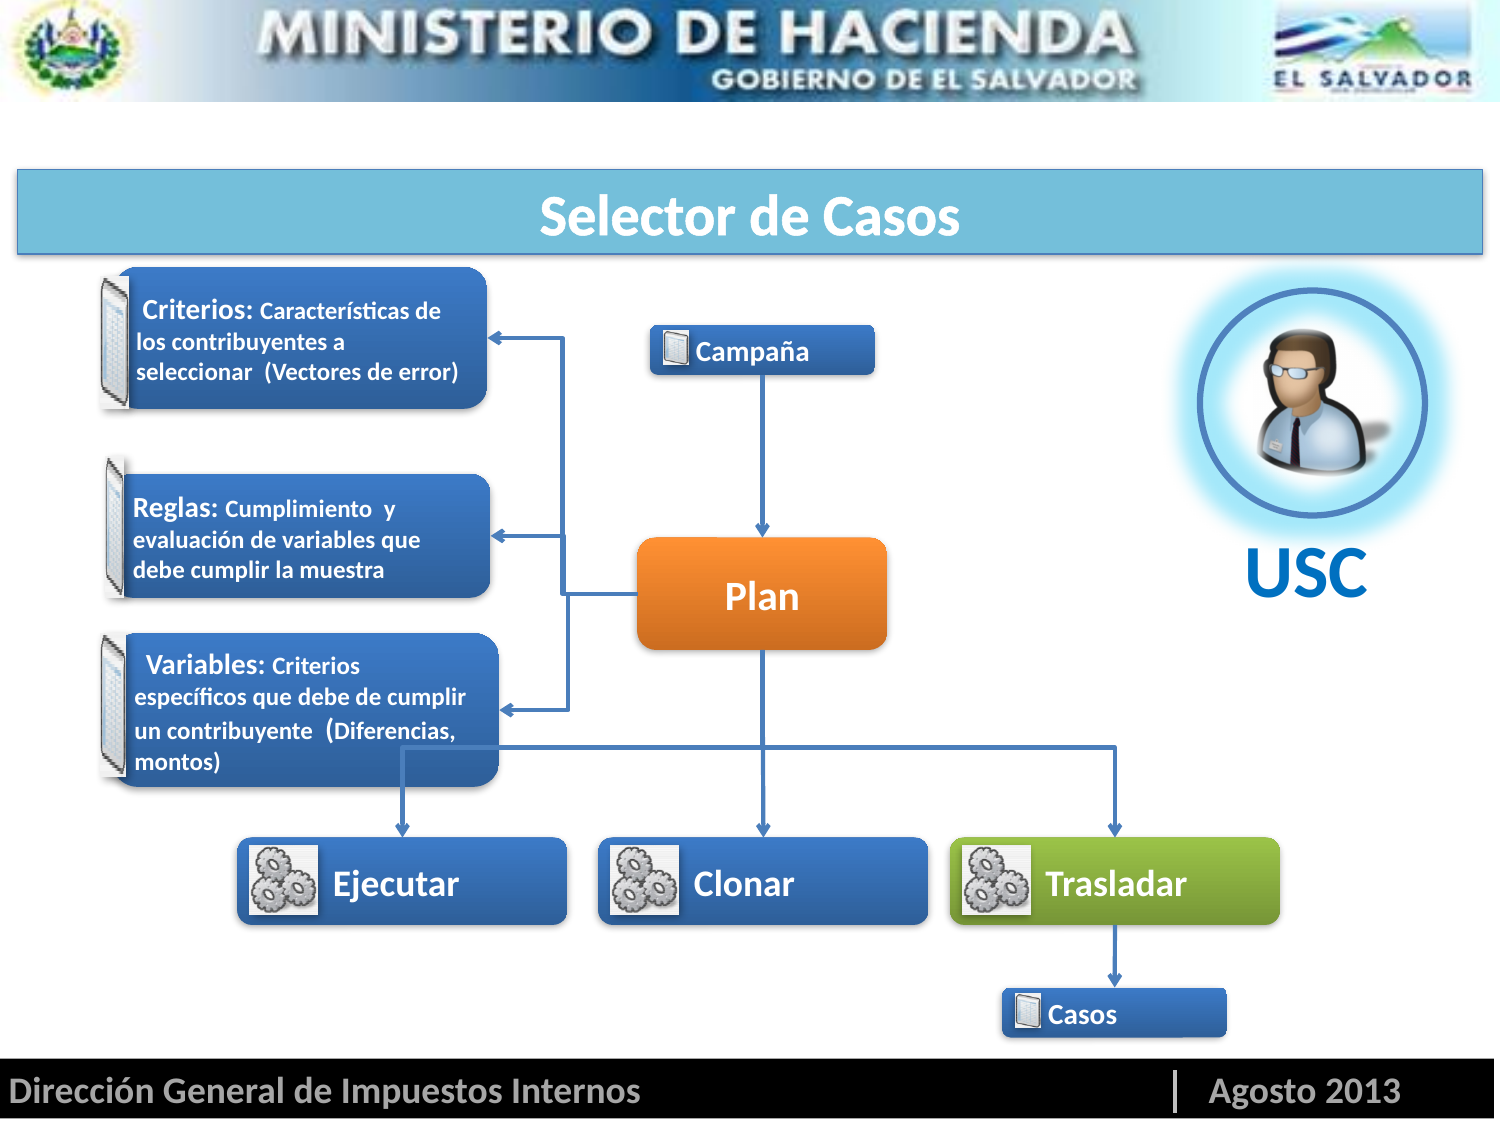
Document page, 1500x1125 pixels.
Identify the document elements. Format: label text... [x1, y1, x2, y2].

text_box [844, 567, 1033, 921]
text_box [487, 337, 638, 537]
text_box Plan [642, 537, 888, 651]
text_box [100, 266, 488, 410]
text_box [649, 324, 876, 376]
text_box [681, 837, 841, 926]
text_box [104, 455, 482, 599]
picture [0, 0, 1500, 102]
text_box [100, 633, 483, 788]
text_box Selector de Casos [17, 169, 1483, 255]
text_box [1036, 837, 1281, 926]
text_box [488, 563, 677, 924]
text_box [1199, 290, 1426, 622]
text_box Dirección General de Impuestos Internos Agosto 2013 [0, 1058, 1494, 1119]
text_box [1001, 987, 1228, 1038]
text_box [490, 535, 638, 562]
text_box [237, 837, 484, 926]
